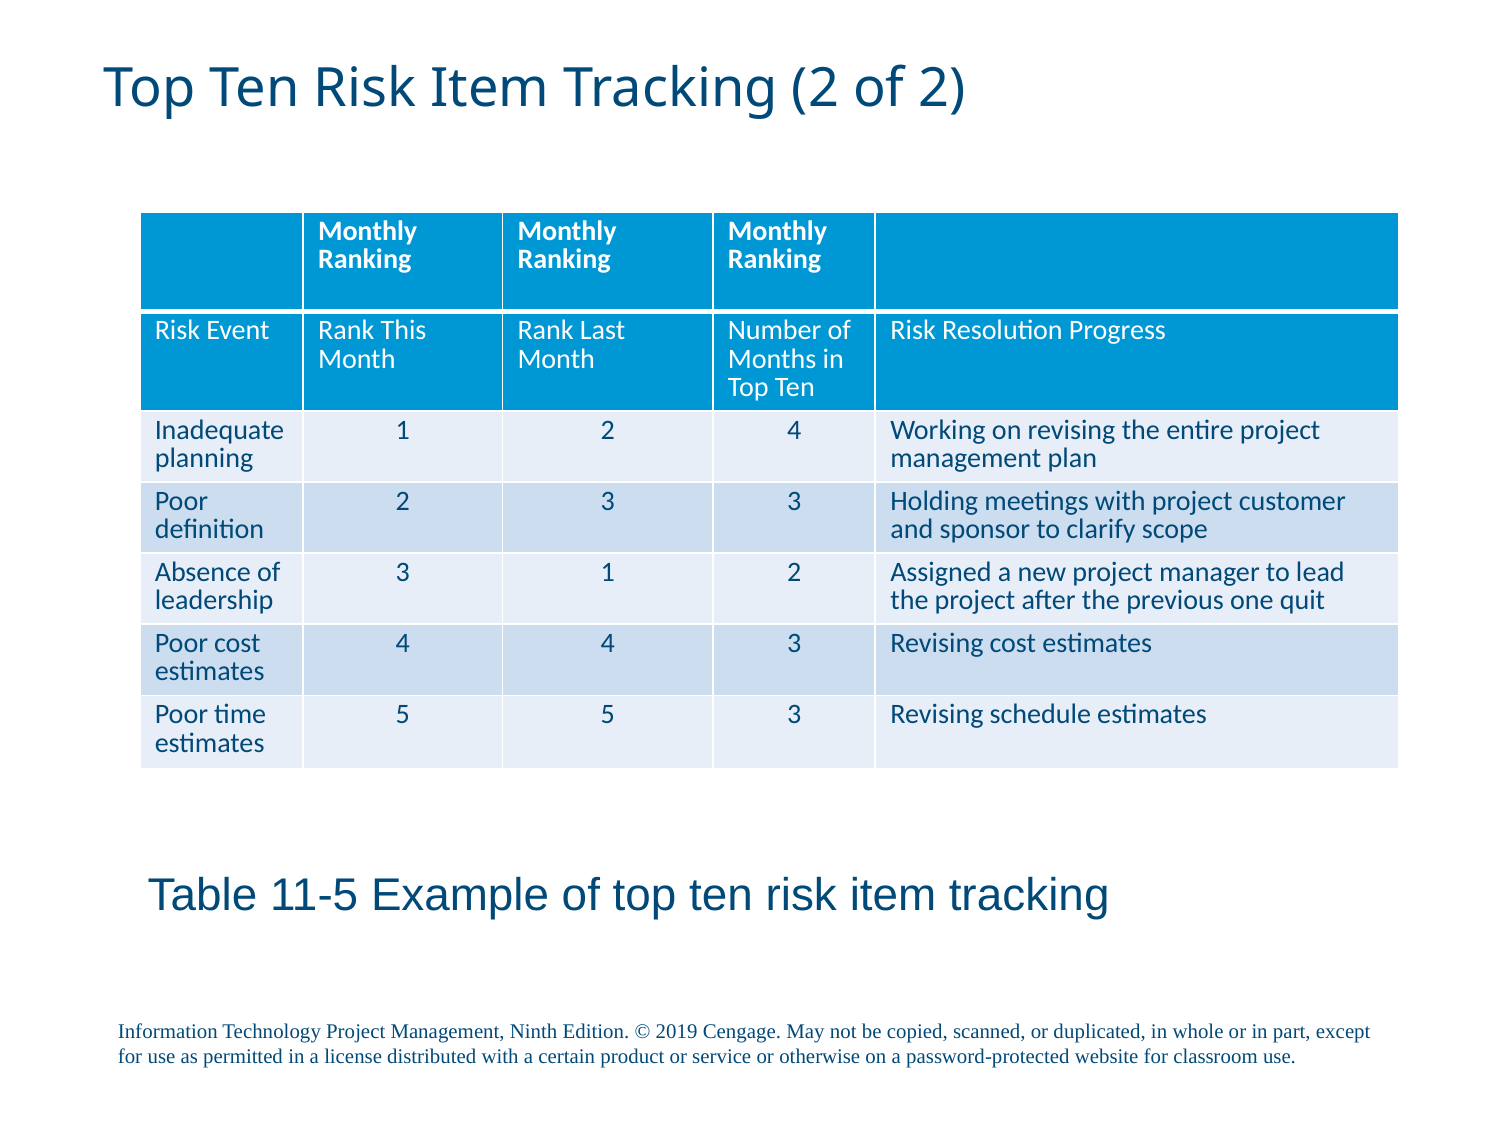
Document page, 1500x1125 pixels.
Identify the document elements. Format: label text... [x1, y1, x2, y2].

table_cell 3 [503, 483, 712, 552]
table_header Monthly Ranking [503, 213, 712, 309]
table_header Monthly Ranking [714, 213, 874, 309]
table_cell 3 [714, 625, 874, 695]
text_box Table 11-5 Example of top ten risk item tracking [132, 857, 1319, 928]
table_cell 4 [714, 412, 874, 481]
table_cell Working on revising the entire project management plan [876, 412, 1398, 481]
title Top Ten Risk Item Tracking (2 of 2) [103, 59, 1397, 278]
table_cell Rank Last Month [503, 314, 712, 410]
table_cell Inadequate planning [141, 412, 302, 481]
table_cell 4 [503, 625, 712, 695]
table_header [141, 213, 302, 309]
table_cell 3 [304, 554, 502, 623]
table_cell 4 [304, 625, 502, 695]
table_cell 2 [503, 412, 712, 481]
table_cell 1 [503, 554, 712, 623]
table_cell Absence of leadership [141, 554, 302, 623]
table_cell Assigned a new project manager to lead the project after the previous one quit [876, 554, 1398, 623]
table_cell Poor time estimates [141, 696, 302, 768]
table_cell Risk Event [141, 314, 302, 410]
table_header [876, 213, 1398, 309]
table_cell Holding meetings with project customer and sponsor to clarify scope [876, 483, 1398, 552]
table_cell 5 [304, 696, 502, 768]
footer Information Technology Project Management, Ninth Edition. © 2019 Cengage. May not be copied, scanned, or duplicated, in whole or in part, except for use as permitted in a license distributed with a certain product or service or otherwise on a password-protected website for classroom use. [103, 1009, 1397, 1070]
table_cell 2 [304, 483, 502, 552]
table_cell 3 [714, 483, 874, 552]
table_cell Poor definition [141, 483, 302, 552]
table_cell Risk Resolution Progress [876, 314, 1398, 410]
table_cell Rank This Month [304, 314, 502, 410]
table_cell 3 [714, 696, 874, 768]
table_cell 2 [714, 554, 874, 623]
table_cell Revising cost estimates [876, 625, 1398, 695]
table_cell Revising schedule estimates [876, 696, 1398, 768]
table_cell Poor cost estimates [141, 625, 302, 695]
table_cell 5 [503, 696, 712, 768]
table_cell Number of Months in Top Ten [714, 314, 874, 410]
table_header Monthly Ranking [304, 213, 502, 309]
table_cell 1 [304, 412, 502, 481]
